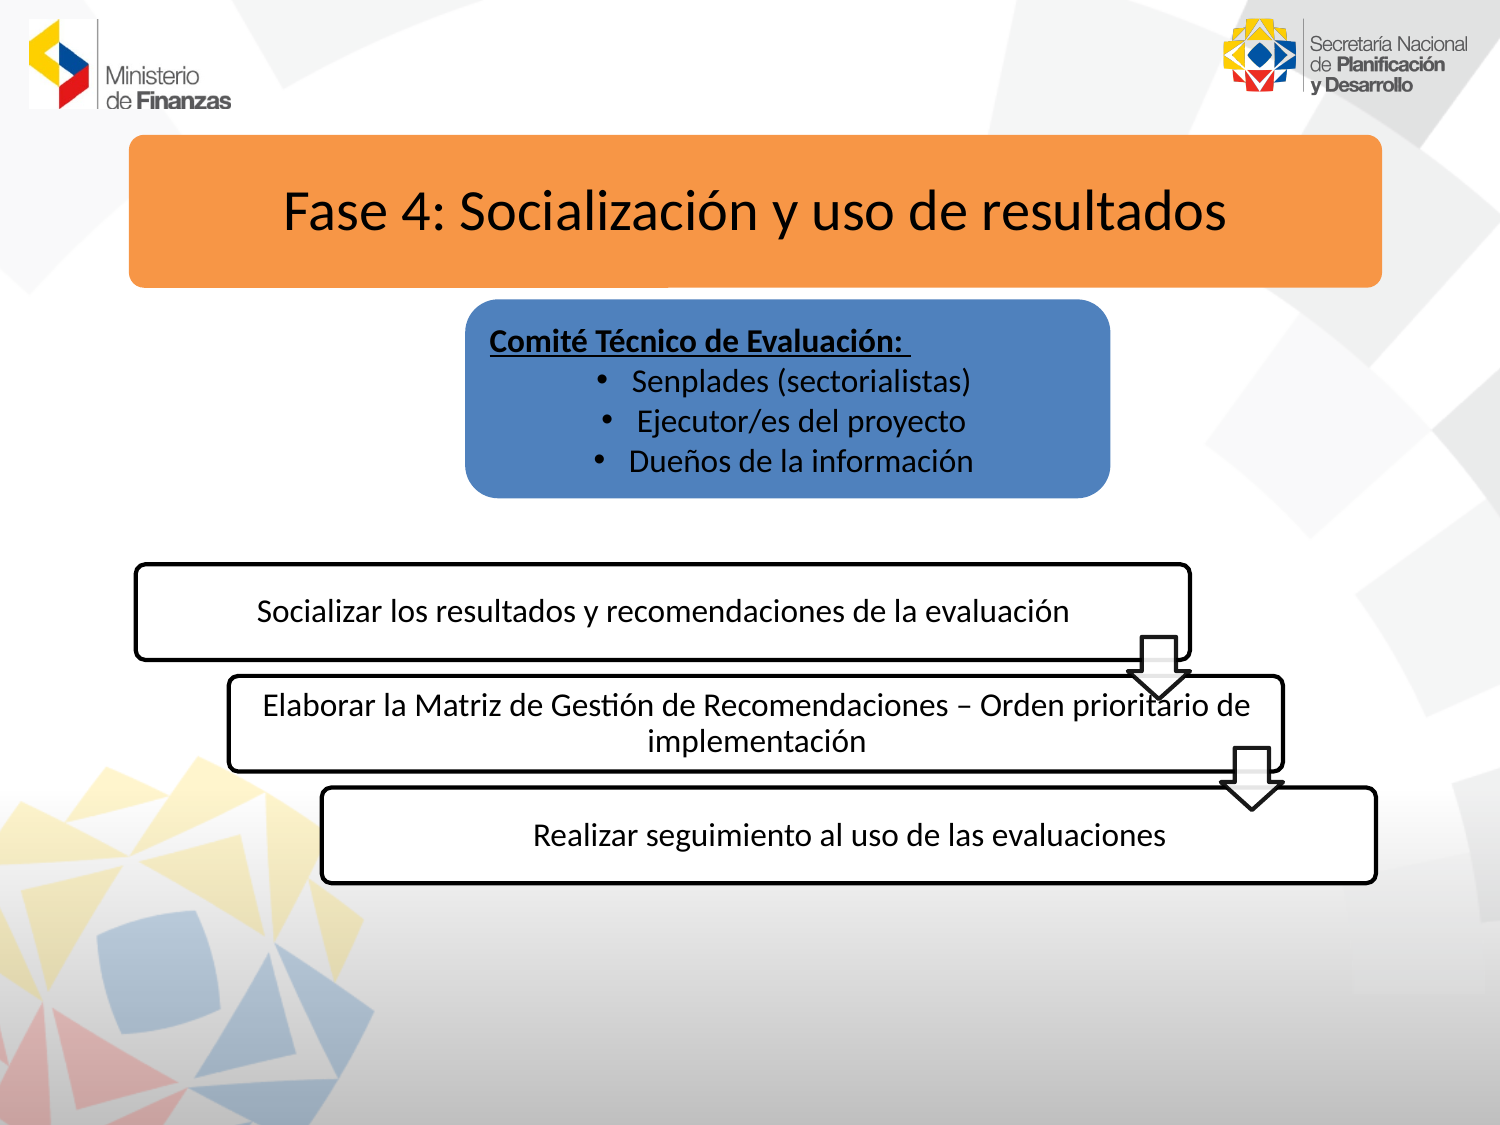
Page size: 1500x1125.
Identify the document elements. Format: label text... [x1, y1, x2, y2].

picture [0, 0, 1500, 1125]
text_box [135, 564, 1377, 884]
text_box Comité Técnico de Evaluación: Senplades (sectorialistas) Ejecutor/es del proyecto Dueños de la información [463, 297, 1113, 501]
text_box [128, 134, 1383, 288]
